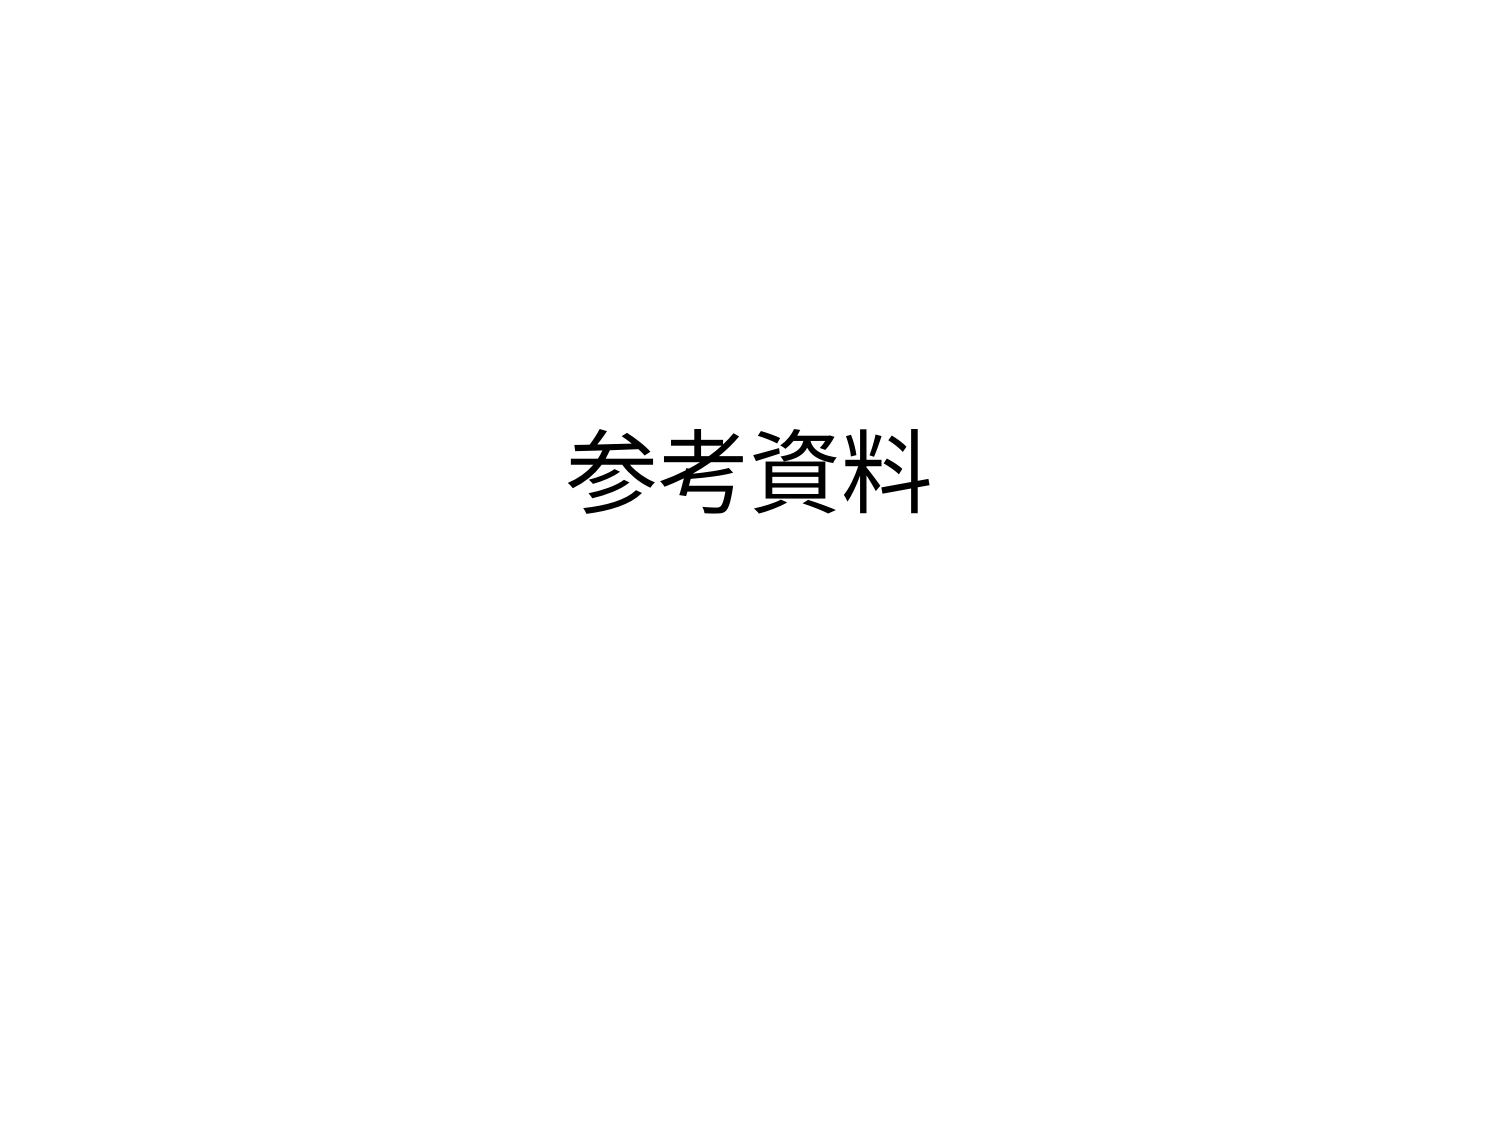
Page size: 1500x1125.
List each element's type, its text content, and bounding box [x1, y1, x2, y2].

title 参考資料 [112, 349, 1388, 591]
